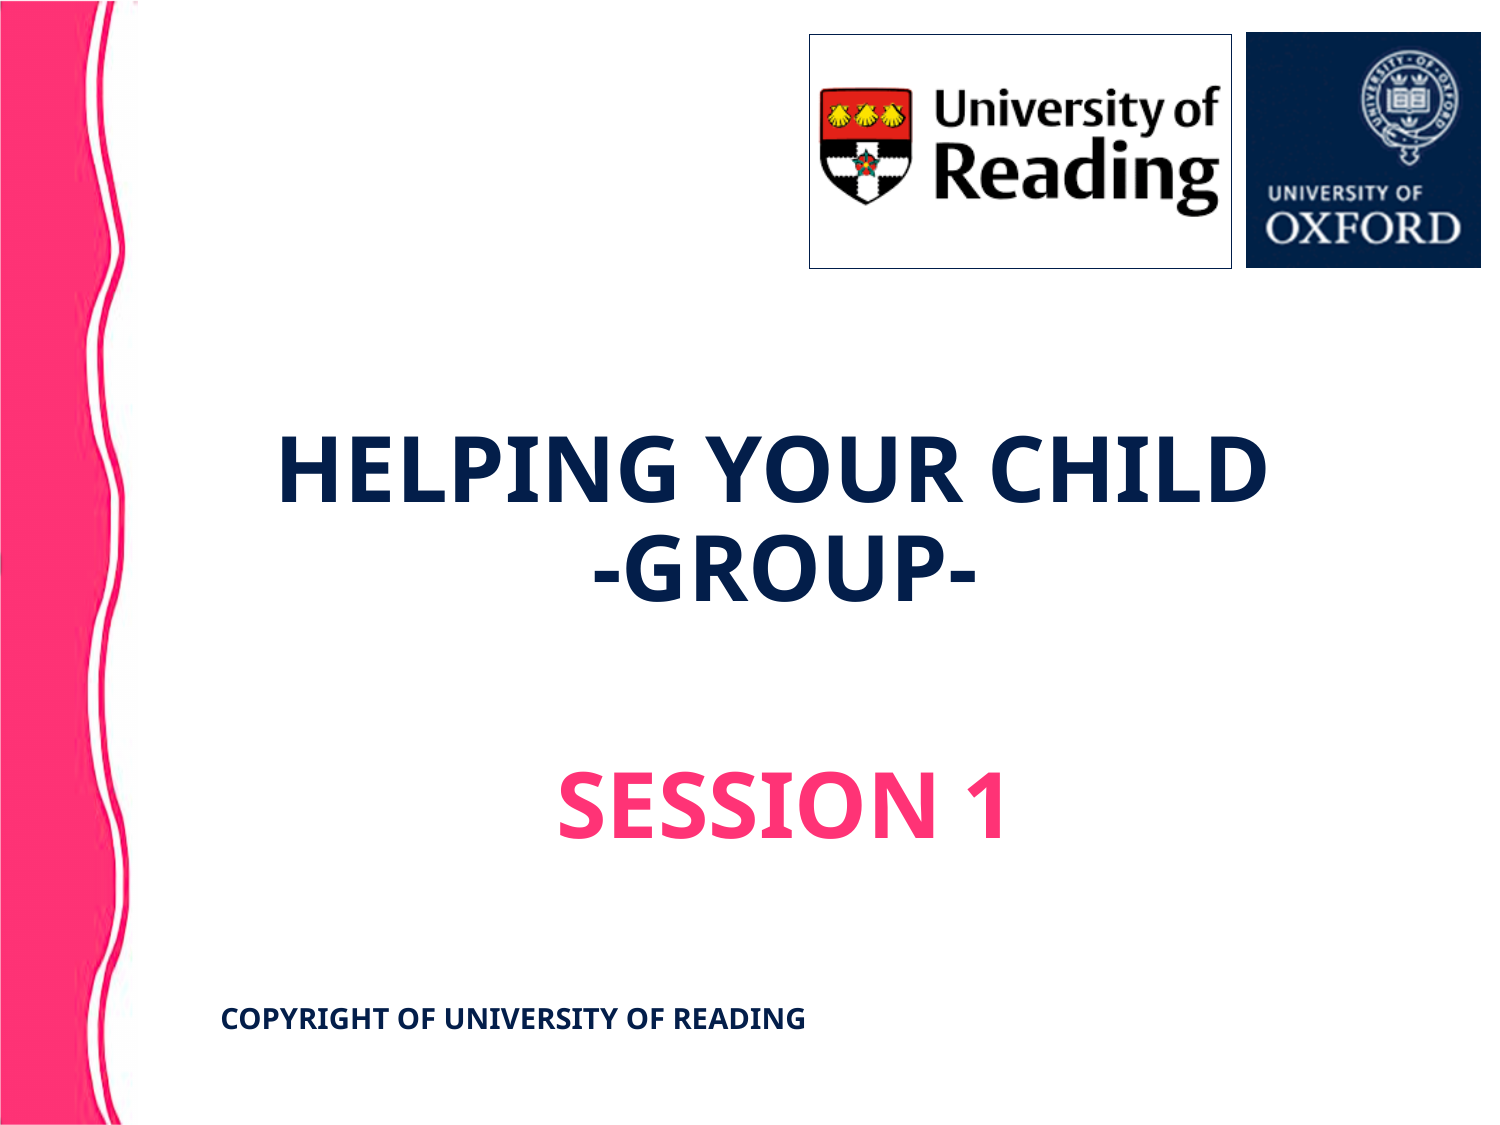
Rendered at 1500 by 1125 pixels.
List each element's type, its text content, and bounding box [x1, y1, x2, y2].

text_box Copyright of University of Reading [205, 993, 822, 1043]
text_box Helping Your CHILD -group- [265, 412, 1306, 689]
picture [0, 2, 632, 1124]
picture [808, 34, 1232, 269]
subtitle Session 1 [513, 727, 1058, 879]
picture [1245, 32, 1481, 268]
